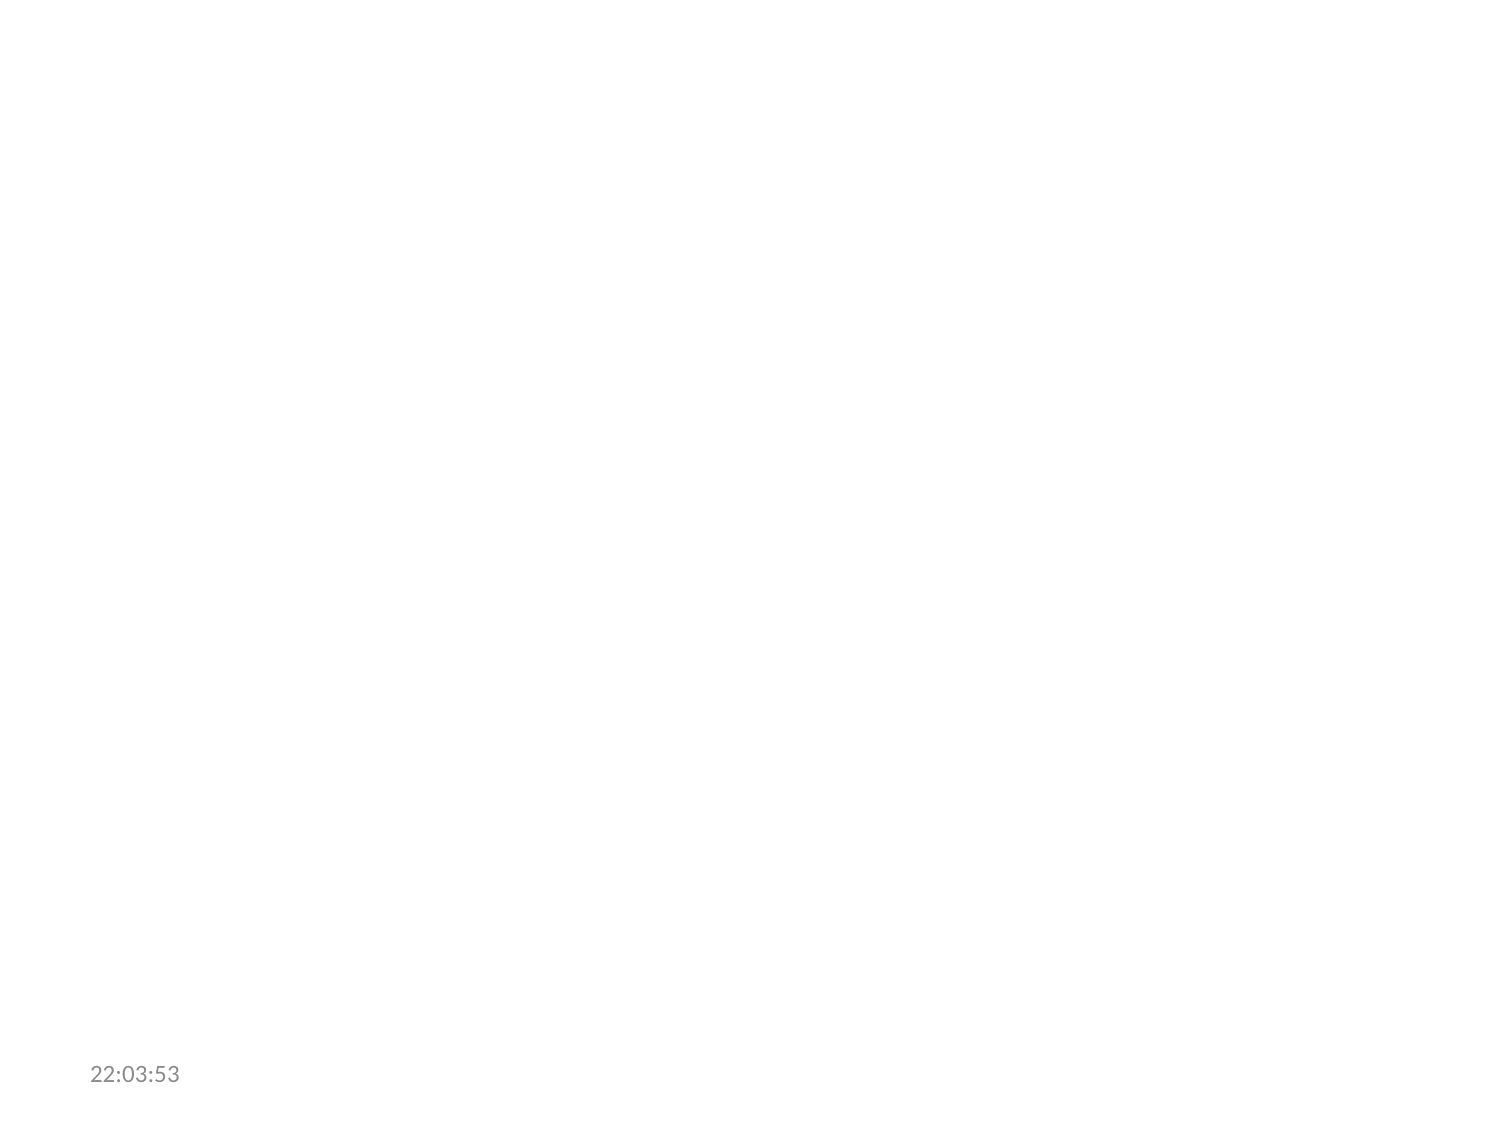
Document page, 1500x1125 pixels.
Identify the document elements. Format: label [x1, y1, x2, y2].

slide_number [75, 1042, 425, 1103]
